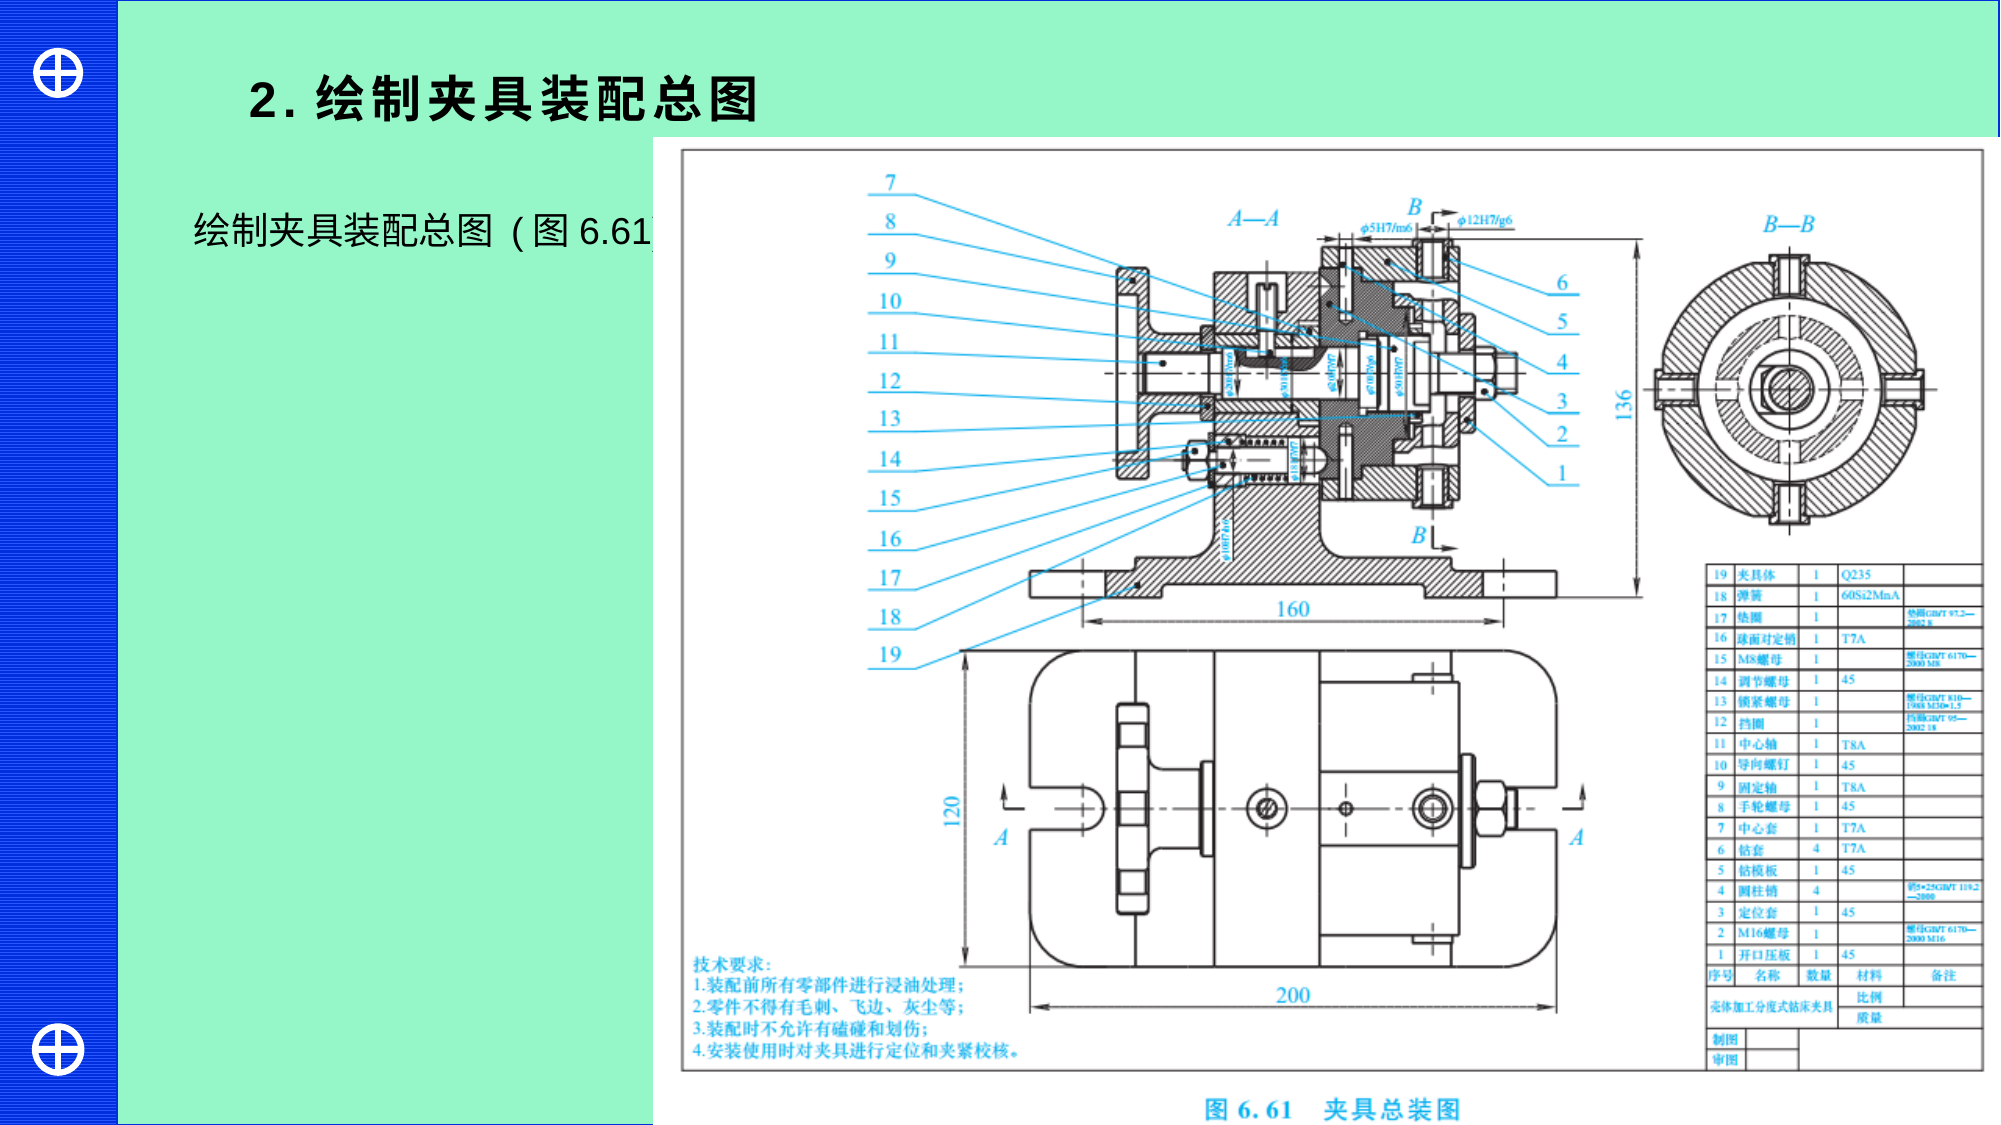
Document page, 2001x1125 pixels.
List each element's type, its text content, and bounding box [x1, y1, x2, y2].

picture [653, 137, 2000, 1125]
text_box 绘制夹具装配总图 (图6.61)。 [178, 199, 653, 260]
text_box 2.绘制夹具装配总图 [126, 18, 1414, 140]
